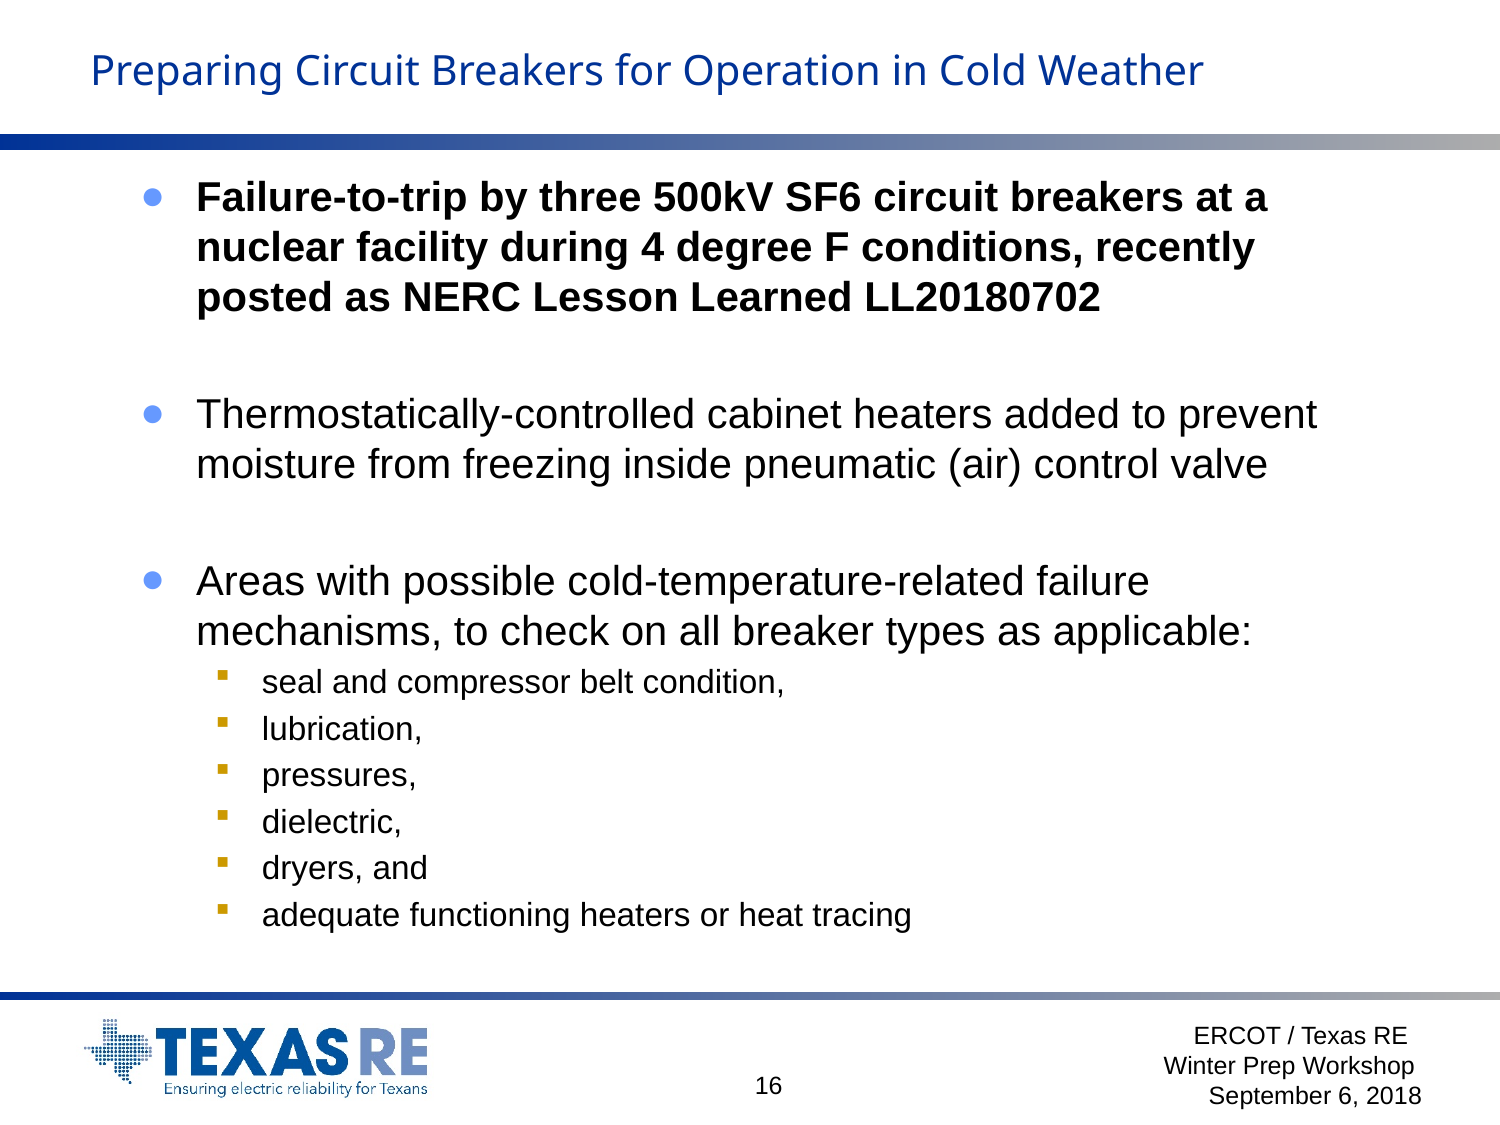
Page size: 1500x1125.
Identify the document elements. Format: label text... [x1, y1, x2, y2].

list Failure-to-trip by three 500kV SF6 circuit breakers at a nuclear facility during 4 degree F conditions, recently posted as NERC Lesson Learned LL20180702 Thermostatically-controlled cabinet heaters added to prevent moisture from freezing inside pneumatic (air) control valve Areas with possible cold-temperature-related failure mechanisms, to check on all breaker types as applicable: seal and compressor belt condition, lubrication, pressures, dielectric, dryers, and adequate functioning heaters or heat tracing [125, 162, 1400, 938]
picture [76, 1012, 434, 1103]
footer ERCOT / Texas RE Winter Prep Workshop September 6, 2018 [1112, 1012, 1438, 1125]
title Preparing Circuit Breakers for Operation in Cold Weather [75, 12, 1450, 125]
